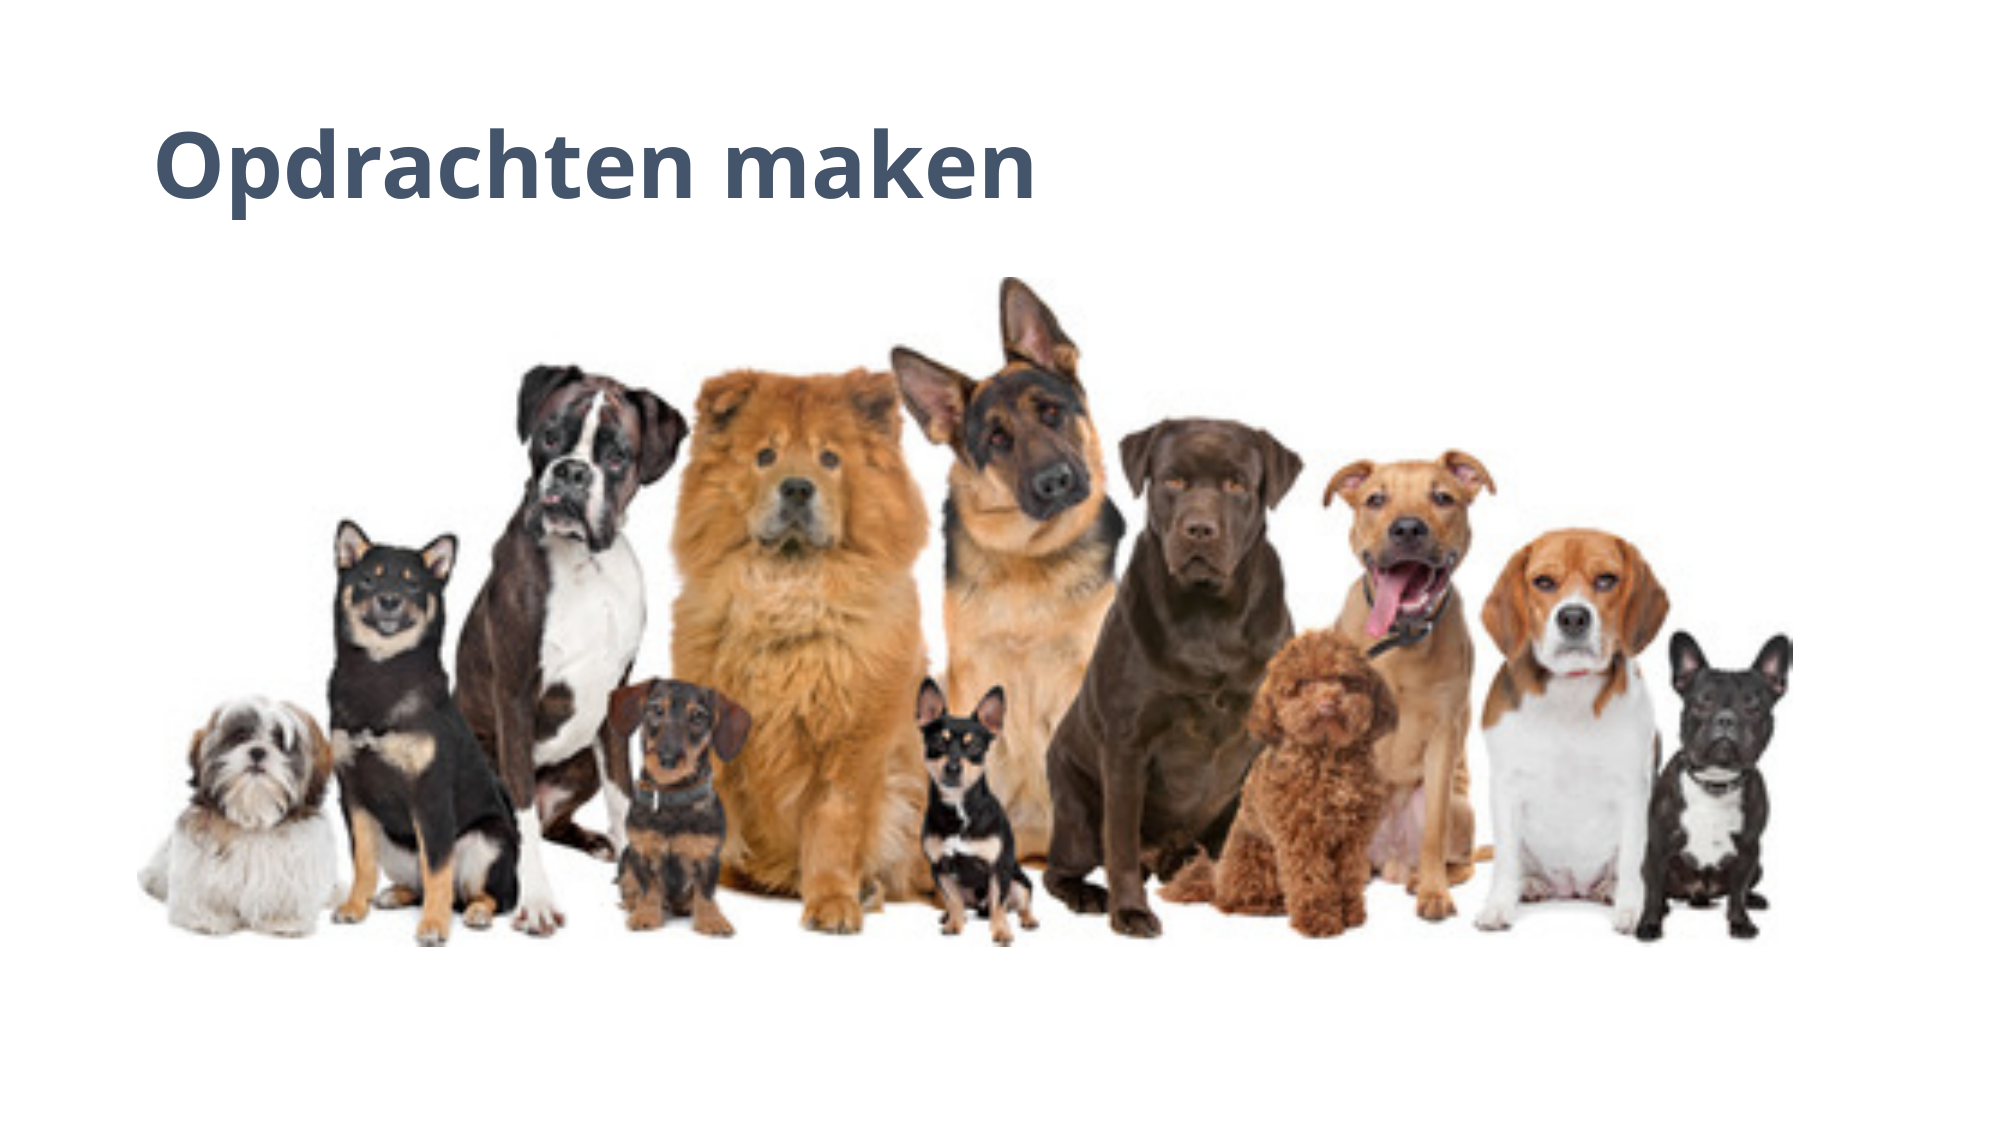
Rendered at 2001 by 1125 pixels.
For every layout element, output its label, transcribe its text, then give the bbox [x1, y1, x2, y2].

picture [137, 277, 1793, 947]
title Opdrachten maken [137, 59, 1863, 278]
